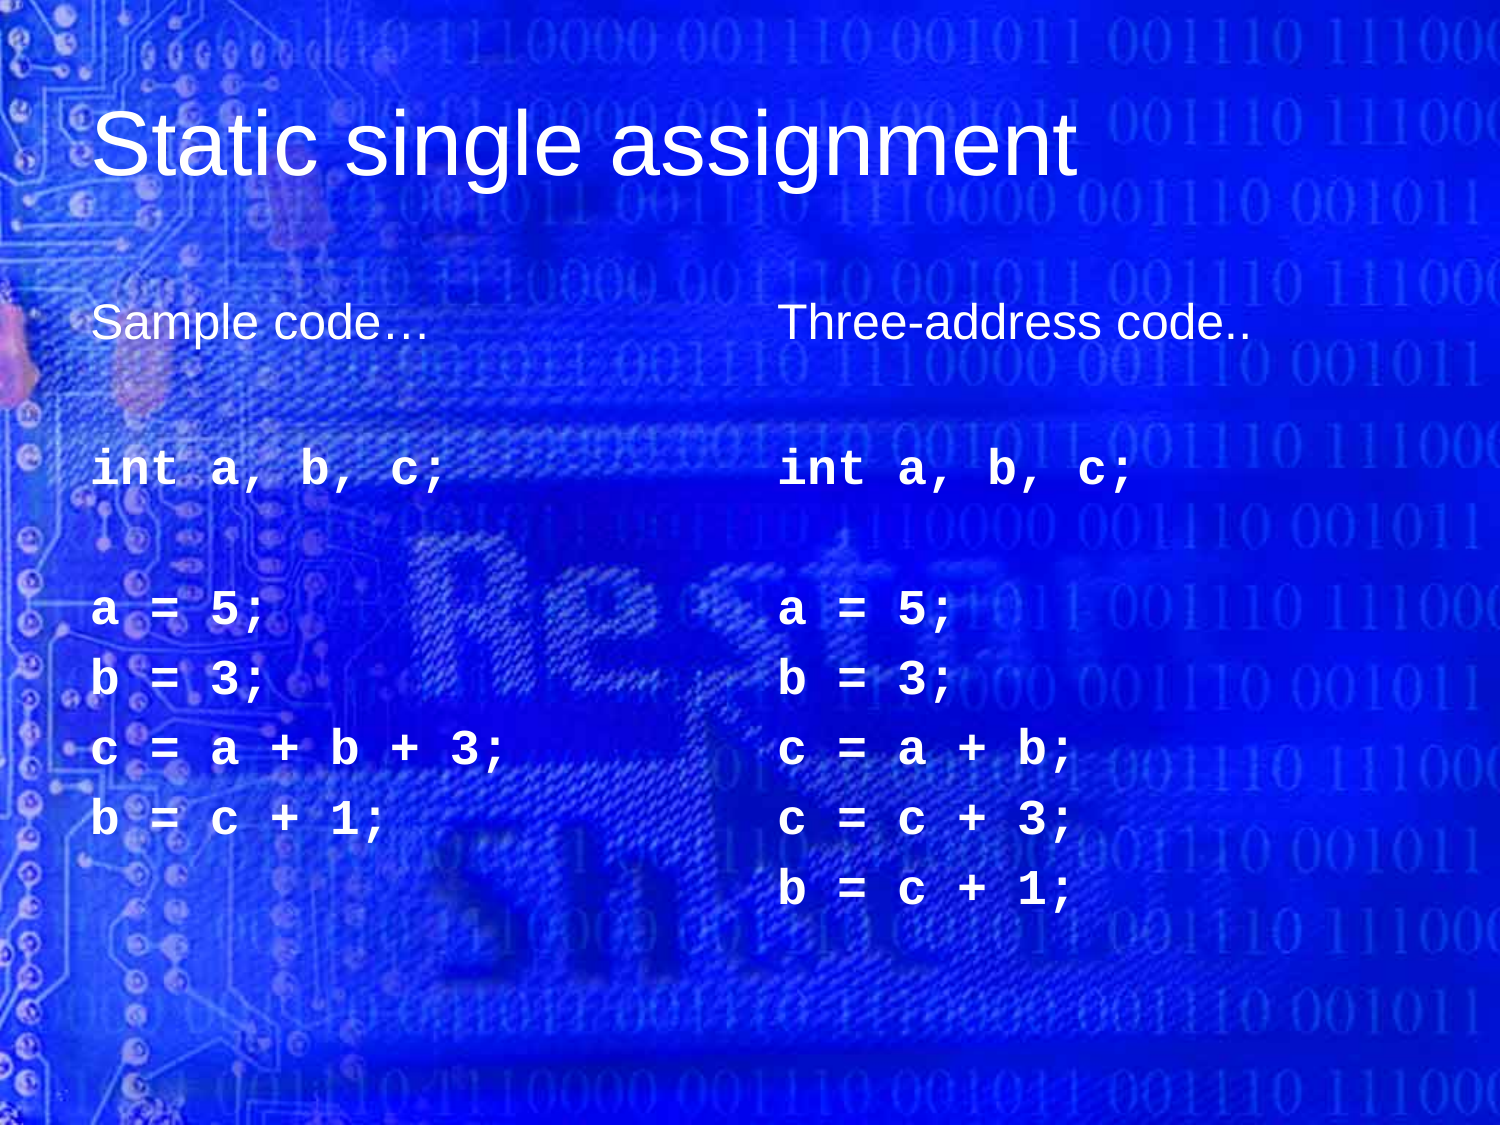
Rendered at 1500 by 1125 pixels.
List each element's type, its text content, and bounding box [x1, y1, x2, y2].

picture [0, 0, 1500, 1125]
list int a, b, c; a = 5; b = 3; c = a + b + 3; b = c + 1; [74, 356, 738, 1006]
list Three-address code.. [761, 251, 1426, 356]
list int a, b, c; a = 5; b = 3; c = a + b; c = c + 3; b = c + 1; [761, 356, 1426, 1006]
list Sample code… [74, 251, 738, 356]
title Static single assignment [74, 44, 1426, 233]
